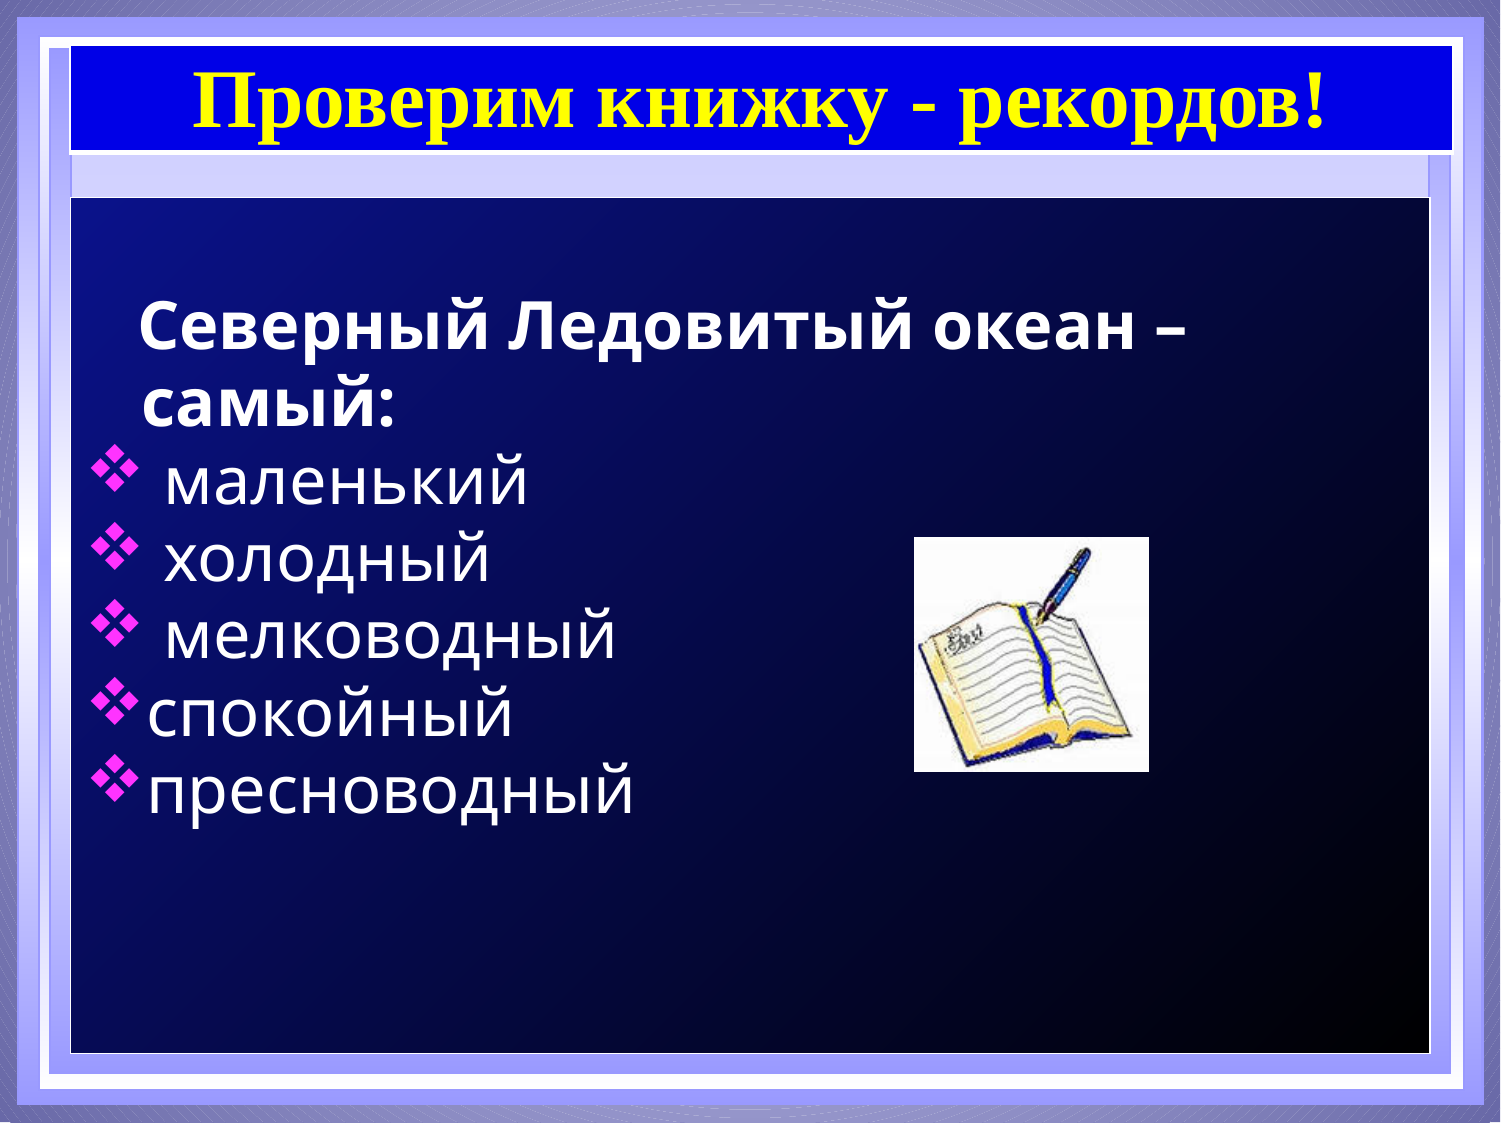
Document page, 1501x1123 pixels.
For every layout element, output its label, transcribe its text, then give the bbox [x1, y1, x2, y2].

picture [914, 537, 1149, 772]
list Северный Ледовитый океан – самый: маленький холодный мелководный спокойный пресноводный [70, 197, 1431, 1054]
table_header Проверим книжку - рекордов! [71, 46, 1452, 150]
